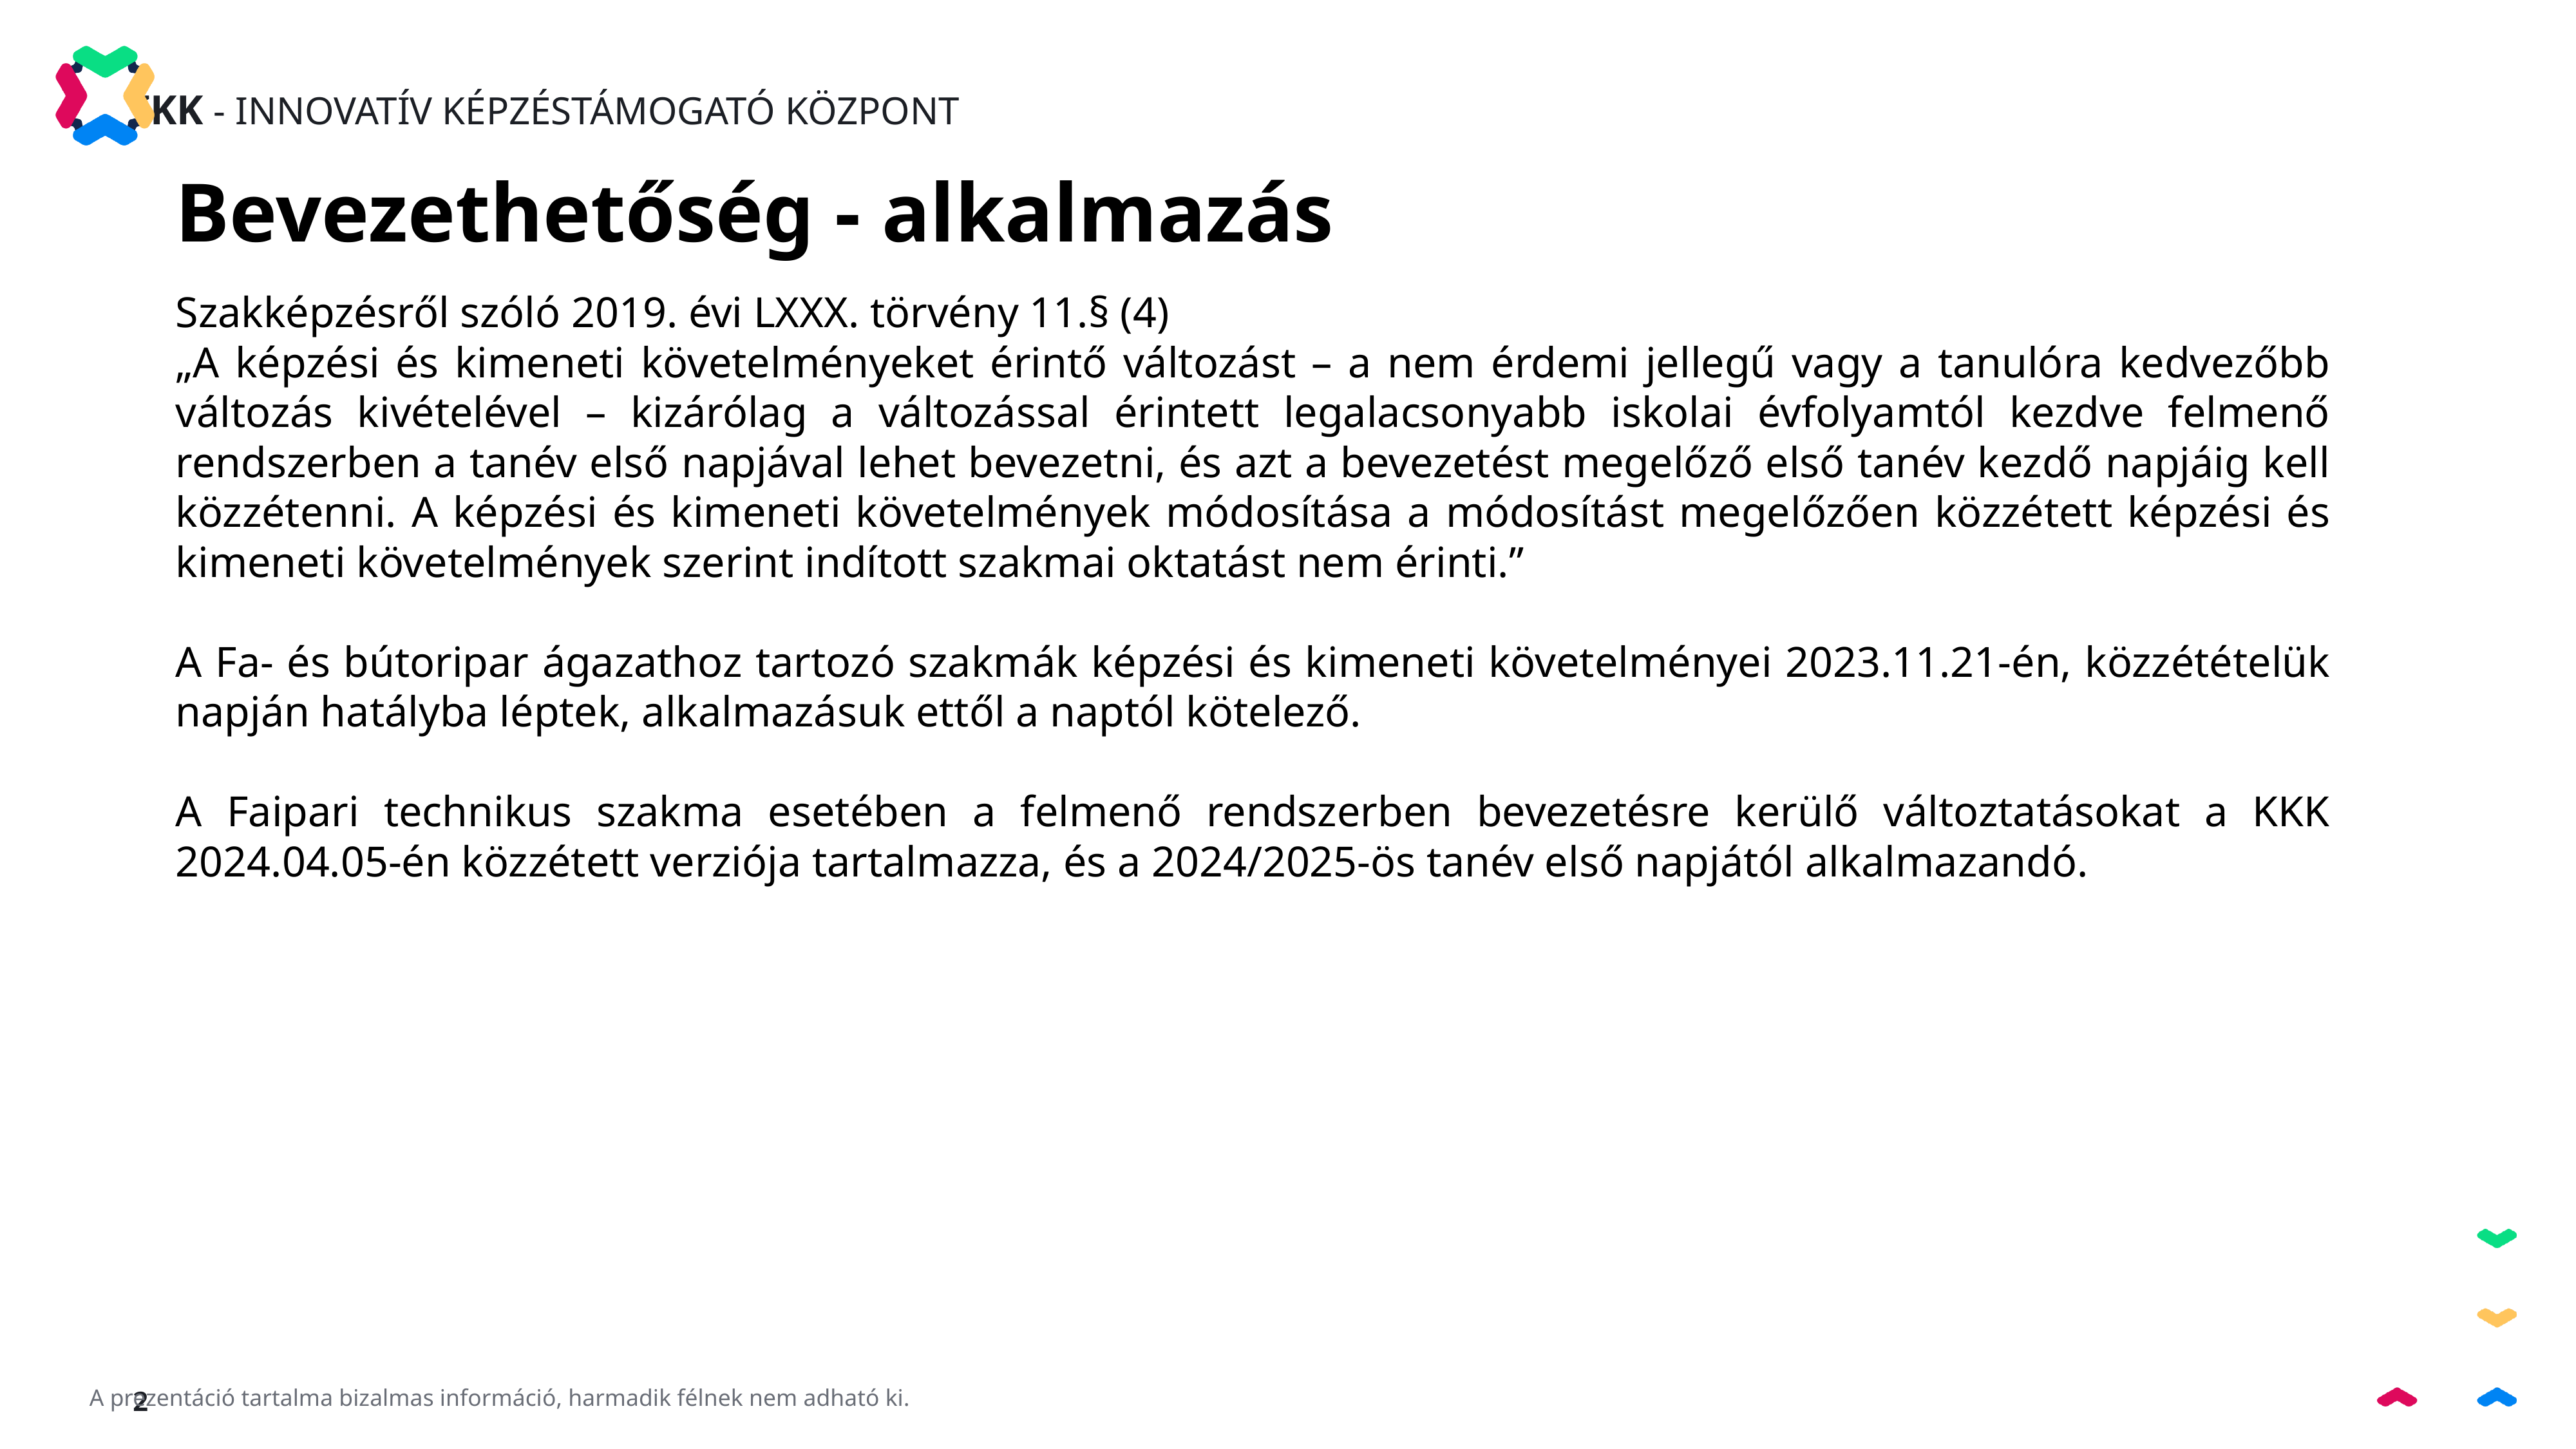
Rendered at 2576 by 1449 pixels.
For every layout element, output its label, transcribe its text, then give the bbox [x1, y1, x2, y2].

picture [55, 46, 155, 146]
picture [2377, 1229, 2517, 1406]
list Szakképzésről szóló 2019. évi LXXX. törvény 11.§ (4) „A képzési és kimeneti követelményeket érintő változást – a nem érdemi jellegű vagy a tanulóra kedvezőbb változás kivételével – kizárólag a változással érintett legalacsonyabb iskolai évfolyamtól kezdve felmenő rendszerben a tanév első napjával lehet bevezetni, és azt a bevezetést megelőző első tanév kezdő napjáig kell közzétenni. A képzési és kimeneti követelmények módosítása a módosítást megelőzően közzétett képzési és kimeneti követelmények szerint indított szakmai oktatást nem érinti.” A Fa- és bútoripar ágazathoz tartozó szakmák képzési és kimeneti követelményei 2023.11.21-én, közzétételük napján hatályba léptek, alkalmazásuk ettől a naptól kötelező. A Faipari technikus szakma esetében a felmenő rendszerben bevezetésre kerülő változtatásokat a KKK 2024.04.05-én közzétett verziója tartalmazza, és a 2024/2025-ös tanév első napjától alkalmazandó. [175, 286, 2332, 1288]
list Bevezethetőség - alkalmazás [175, 161, 2275, 286]
